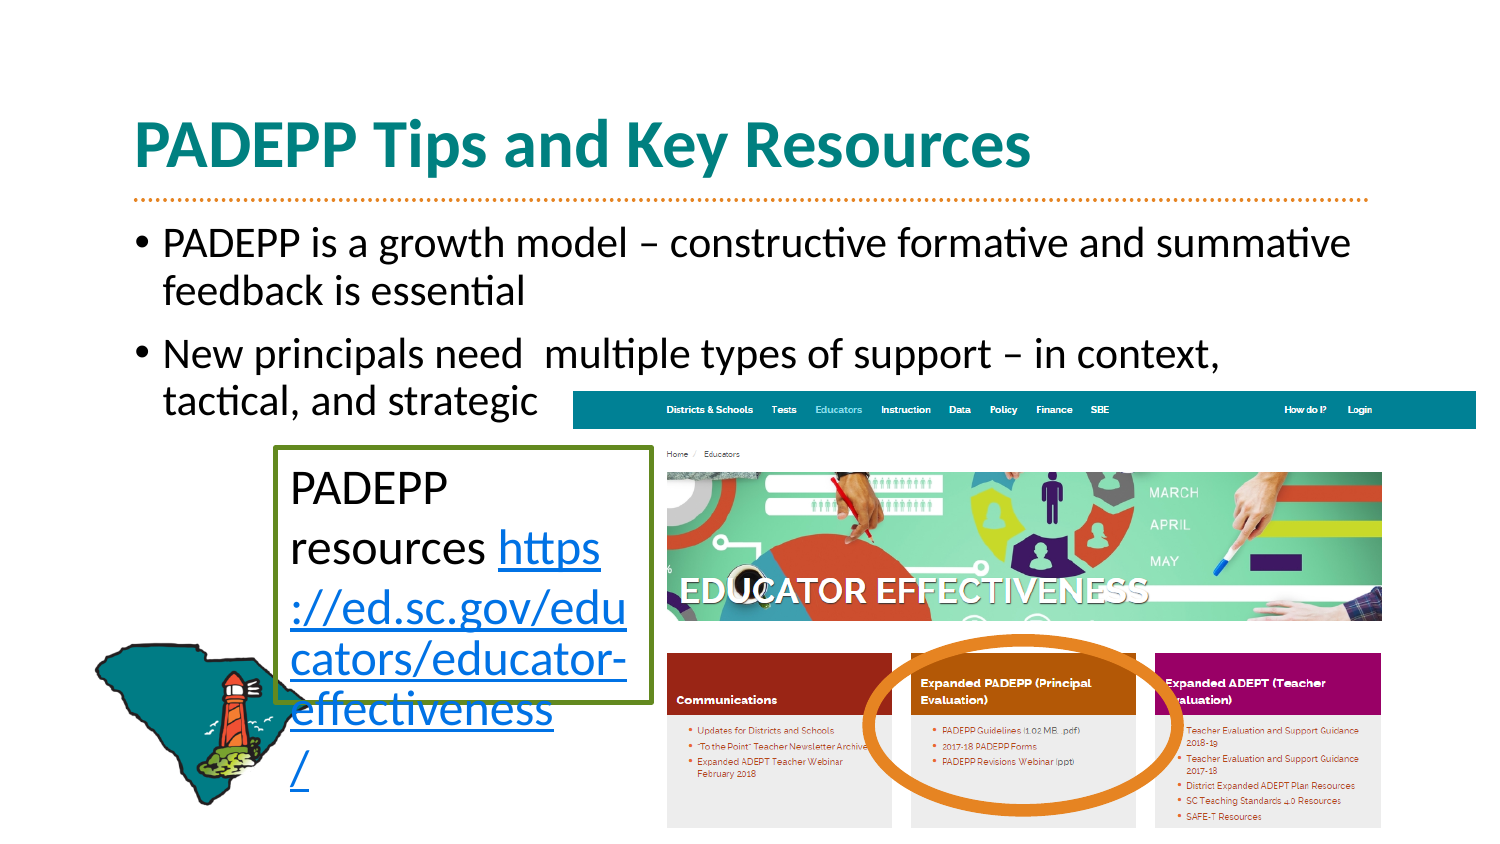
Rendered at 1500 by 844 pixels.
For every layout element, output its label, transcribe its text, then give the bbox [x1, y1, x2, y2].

picture [82, 602, 323, 843]
text_box PADEPP resources https://ed.sc.gov/educators/educator-effectiveness/ [275, 447, 570, 703]
title PADEPP Tips and Key Resources [134, 24, 1366, 182]
list PADEPP is a growth model – constructive formative and summative feedback is essential New principals need multiple types of support – in context, tactical, and strategic [134, 220, 1366, 428]
picture [570, 388, 1480, 836]
